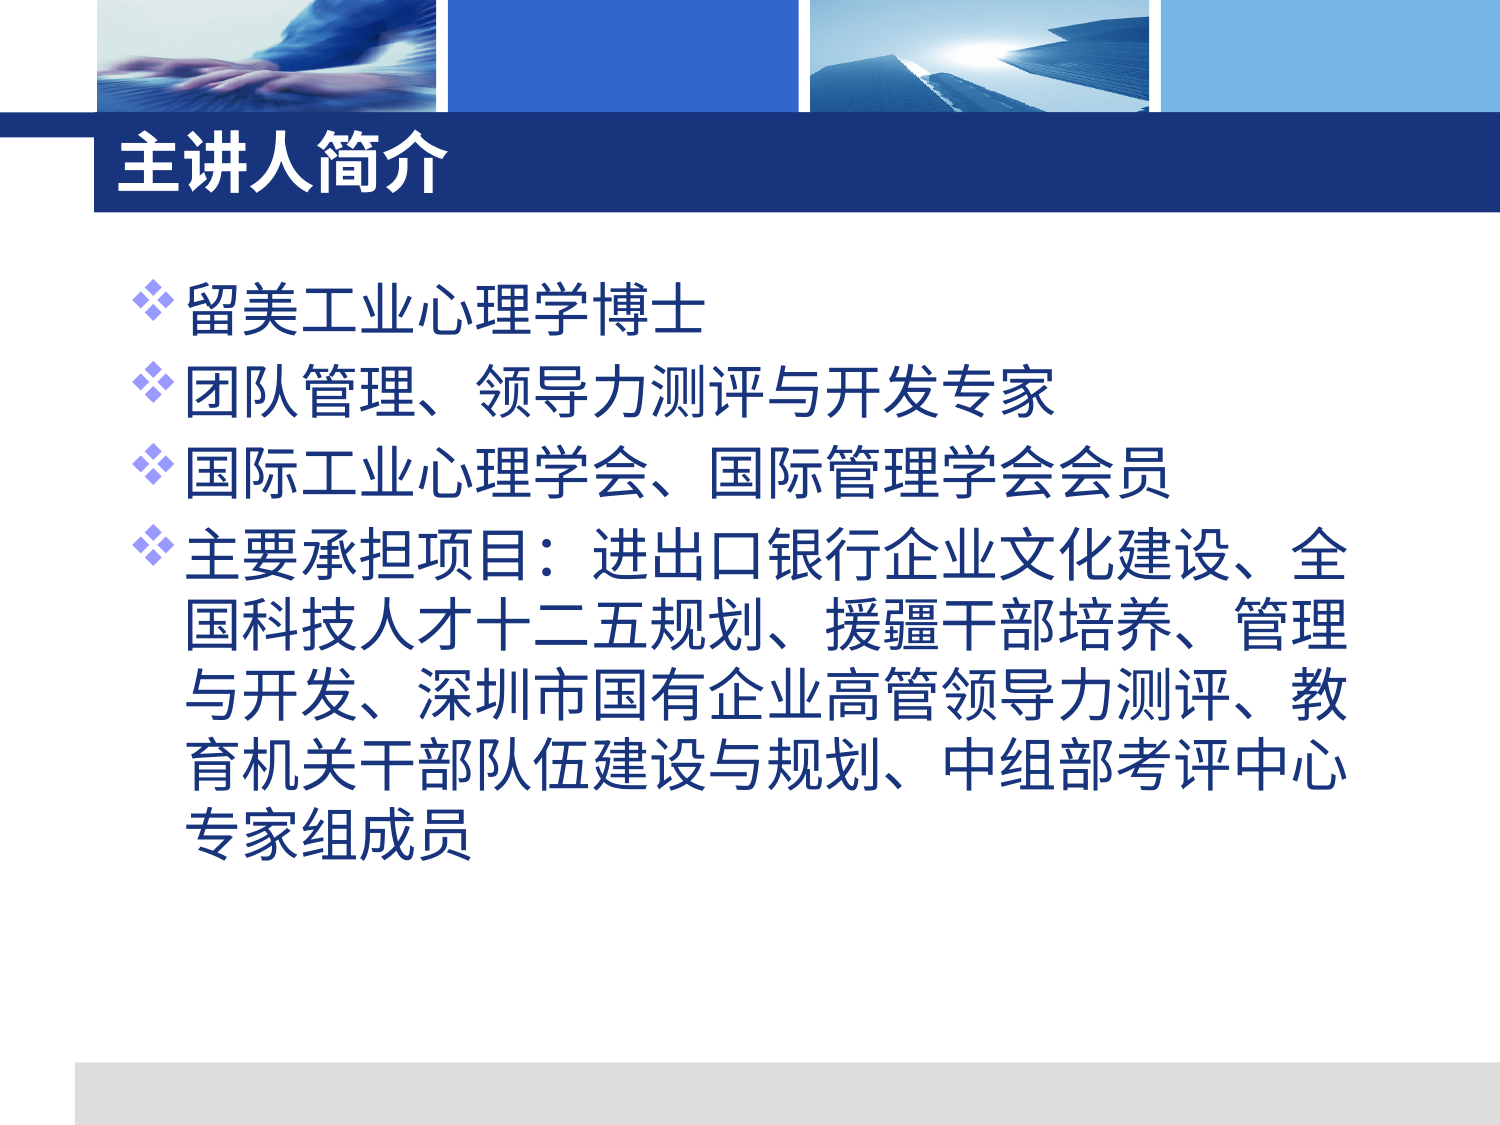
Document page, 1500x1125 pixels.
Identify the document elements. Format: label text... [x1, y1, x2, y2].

title 主讲人简介 [100, 113, 1081, 209]
picture [97, 0, 437, 112]
list 留美工业心理学博士 团队管理、领导力测评与开发专家 国际工业心理学会、国际管理学会会员 主要承担项目：进出口银行企业文化建设、全国科技人才十二五规划、援疆干部培养、管理与开发、深圳市国有企业高管领导力测评、教育机关干部队伍建设与规划、中组部考评中心专家组成员 [112, 265, 1388, 941]
picture [810, 0, 1150, 112]
